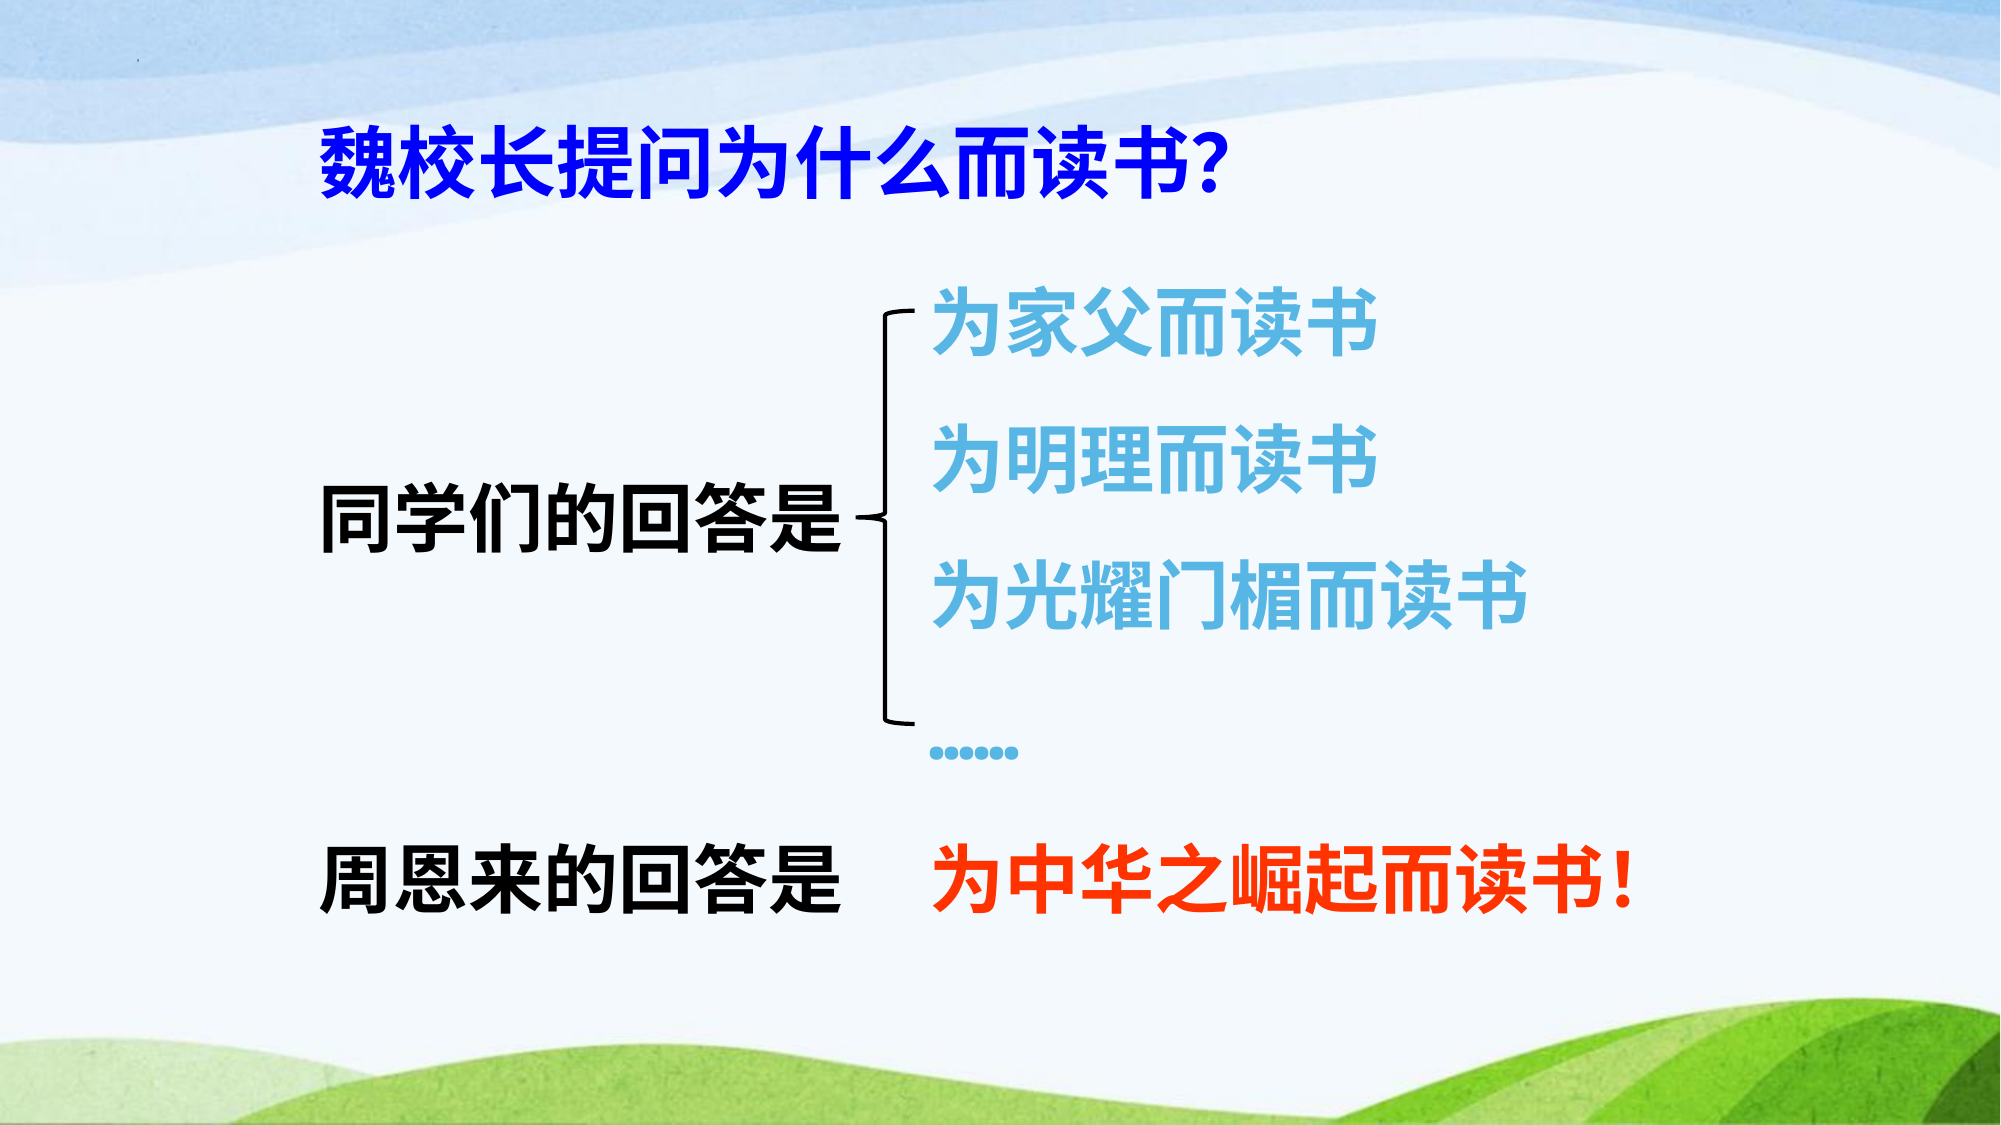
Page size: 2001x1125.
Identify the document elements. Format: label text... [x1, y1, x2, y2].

picture [0, 0, 2001, 1125]
text_box 魏校长提问为什么而读书？ [303, 106, 1285, 216]
text_box 同学们的回答是 [303, 464, 859, 569]
text_box 为光耀门楣而读书 [915, 540, 1604, 646]
text_box …… [914, 677, 1358, 782]
text_box 为明理而读书 [915, 404, 1604, 510]
text_box [855, 310, 915, 724]
text_box 为中华之崛起而读书！ [914, 825, 1681, 931]
text_box 为家父而读书 [914, 268, 1598, 374]
text_box 周恩来的回答是 [303, 825, 859, 931]
